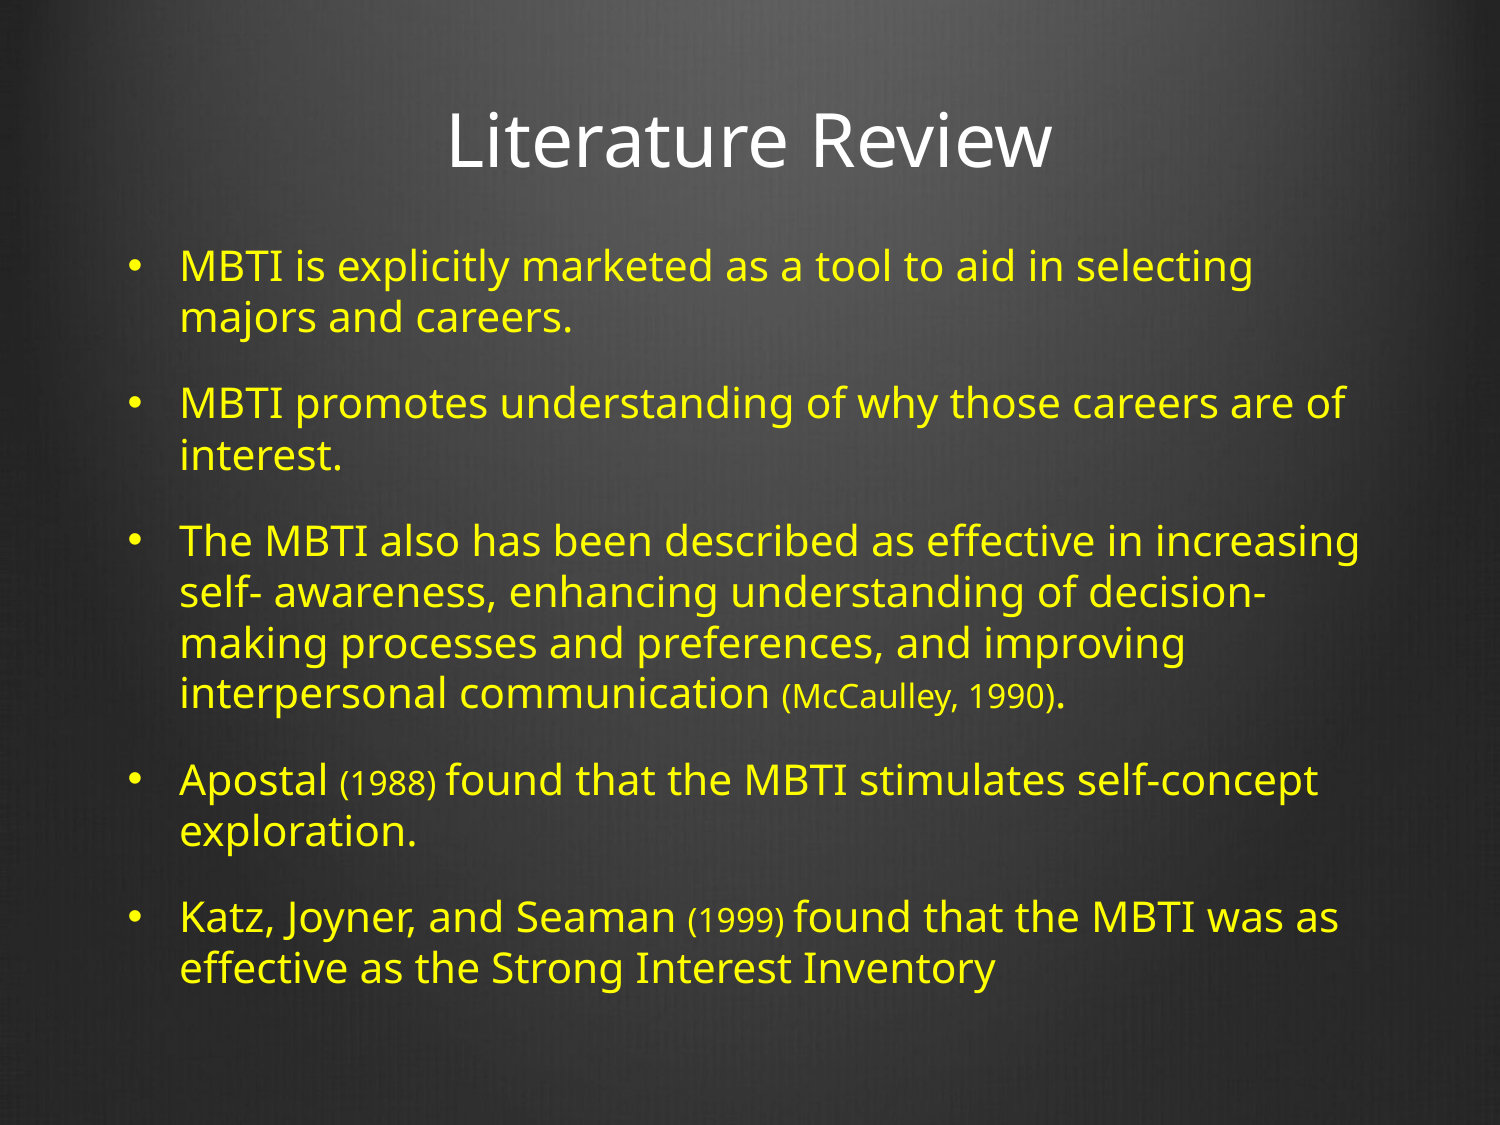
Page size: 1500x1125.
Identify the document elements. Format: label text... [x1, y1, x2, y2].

title Literature Review [112, 19, 1388, 231]
list MBTI is explicitly marketed as a tool to aid in selecting majors and careers. MBTI promotes understanding of why those careers are of interest. The MBTI also has been described as effective in increasing self- awareness, enhancing understanding of decision-making processes and preferences, and improving interpersonal communication (McCaulley, 1990). Apostal (1988) found that the MBTI stimulates self-concept exploration. Katz, Joyner, and Seaman (1999) found that the MBTI was as effective as the Strong Interest Inventory [112, 231, 1388, 1005]
